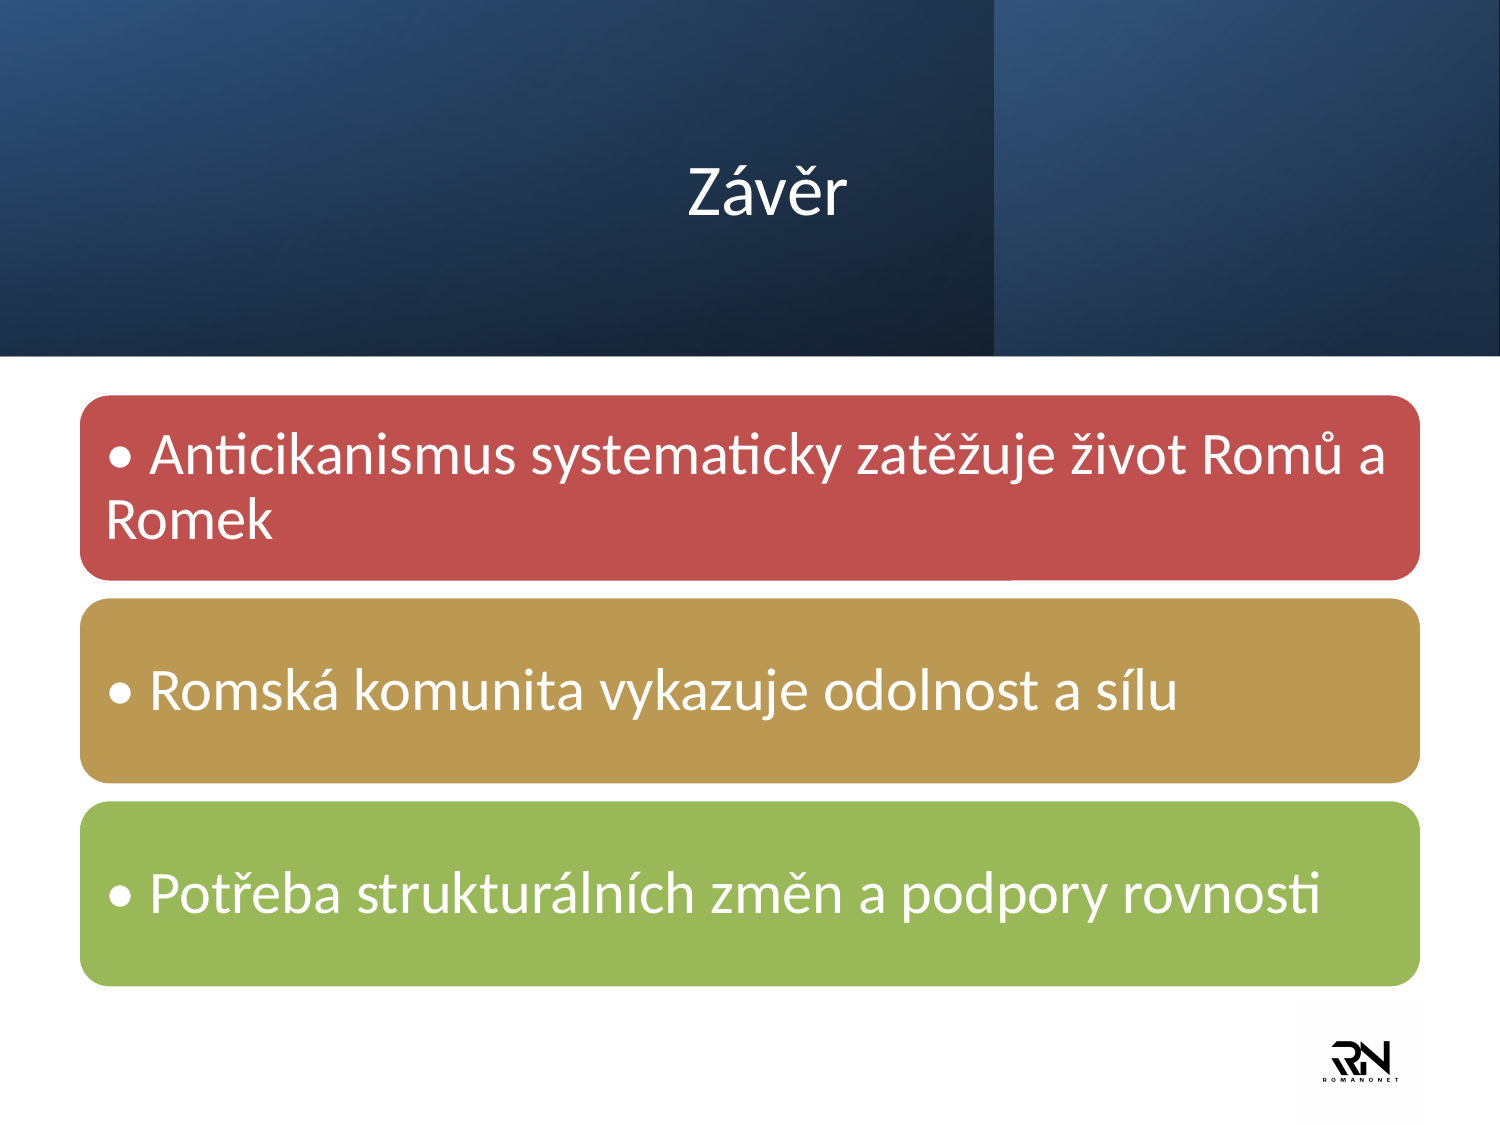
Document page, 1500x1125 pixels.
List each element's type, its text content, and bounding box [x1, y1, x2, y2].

text_box [0, 0, 1500, 357]
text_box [77, 393, 1423, 989]
title Závěr [170, 57, 1366, 316]
picture [1297, 998, 1424, 1125]
text_box [0, 357, 1500, 1125]
